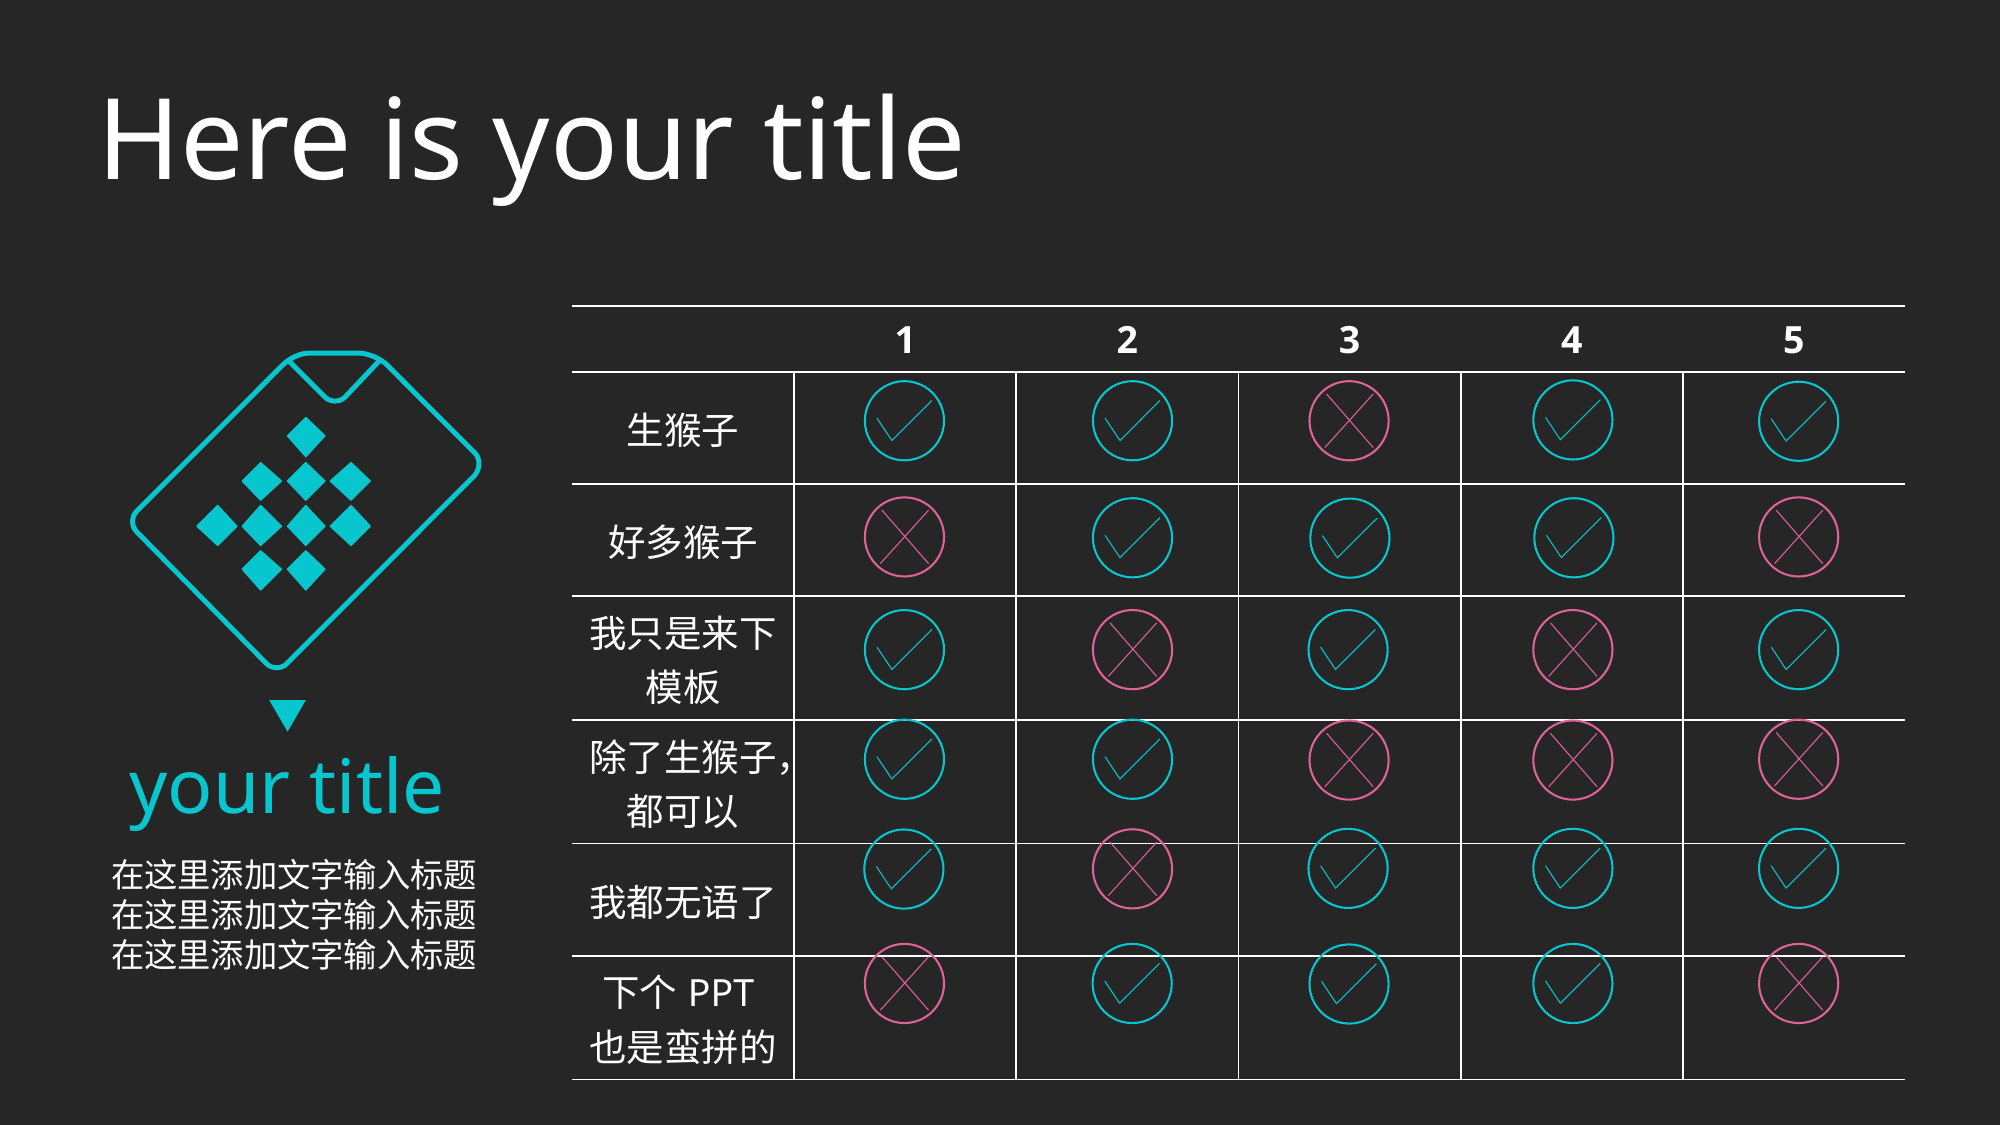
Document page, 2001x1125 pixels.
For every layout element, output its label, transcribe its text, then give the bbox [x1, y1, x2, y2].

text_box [864, 829, 944, 909]
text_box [864, 497, 945, 577]
table_cell [1684, 721, 1905, 843]
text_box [1092, 610, 1173, 690]
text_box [1534, 498, 1614, 578]
table_cell 我都无语了 [572, 844, 793, 955]
table_cell [1239, 373, 1460, 483]
table_cell [795, 957, 1015, 1079]
table_header 2 [1016, 307, 1239, 371]
table_cell [1017, 373, 1238, 483]
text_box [864, 381, 945, 461]
table_cell 我只是来下模板 [572, 597, 793, 719]
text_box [864, 943, 945, 1024]
table_cell [1017, 957, 1238, 1079]
text_box 在这里添加文字输入标题在这里添加文字输入标题 在这里添加文字输入标题 [96, 846, 502, 1022]
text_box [1759, 943, 1839, 1024]
table_header [572, 307, 794, 371]
table_cell 好多猴子 [572, 485, 793, 595]
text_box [1533, 720, 1613, 800]
table_cell [1462, 957, 1682, 1079]
table_cell 下个PPT也是蛮拼的 [572, 957, 793, 1079]
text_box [1533, 943, 1613, 1024]
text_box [1092, 381, 1173, 461]
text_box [1759, 497, 1839, 577]
table_cell [1684, 844, 1905, 955]
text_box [1092, 719, 1173, 799]
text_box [131, 353, 481, 670]
table_cell [1239, 721, 1460, 843]
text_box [1092, 498, 1173, 578]
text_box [1533, 610, 1613, 690]
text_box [864, 610, 945, 690]
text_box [1759, 381, 1839, 461]
table_cell [1239, 597, 1460, 719]
table_cell [1462, 721, 1682, 843]
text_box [1759, 610, 1839, 690]
text_box your title [114, 731, 460, 837]
text_box [267, 699, 308, 734]
table_cell [1462, 485, 1682, 595]
table_cell [1684, 597, 1905, 719]
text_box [1308, 828, 1388, 908]
table_cell [1239, 844, 1460, 955]
table_cell 除了生猴子，都可以 [572, 721, 793, 843]
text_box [1309, 381, 1389, 461]
table_cell [1017, 485, 1238, 595]
table_cell [1462, 844, 1682, 955]
table_cell [1017, 597, 1238, 719]
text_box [1533, 380, 1613, 460]
table_header 4 [1461, 307, 1683, 371]
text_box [1310, 498, 1390, 578]
table_cell [795, 485, 1015, 595]
table_cell 生猴子 [572, 373, 793, 483]
table_header 3 [1239, 307, 1461, 371]
table_cell [795, 373, 1015, 483]
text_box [1092, 943, 1172, 1024]
table_cell [1017, 844, 1238, 955]
table_cell [1462, 373, 1682, 483]
table_cell [1684, 373, 1905, 483]
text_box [1533, 828, 1613, 908]
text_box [1309, 944, 1389, 1024]
table_cell [1017, 721, 1238, 843]
table_header 5 [1683, 307, 1905, 371]
table_cell [1239, 485, 1460, 595]
table_cell [1684, 485, 1905, 595]
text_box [1308, 610, 1388, 690]
table_cell [795, 597, 1015, 719]
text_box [864, 719, 945, 799]
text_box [1758, 828, 1839, 908]
table_cell [795, 721, 1015, 843]
table_cell [1462, 597, 1682, 719]
table_header 1 [794, 307, 1016, 371]
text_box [1759, 719, 1839, 799]
text_box Here is your title [82, 60, 982, 210]
table_cell [795, 844, 1015, 955]
table_cell [1684, 957, 1905, 1079]
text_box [1092, 829, 1173, 909]
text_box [1309, 720, 1389, 800]
table_cell [1239, 957, 1460, 1079]
